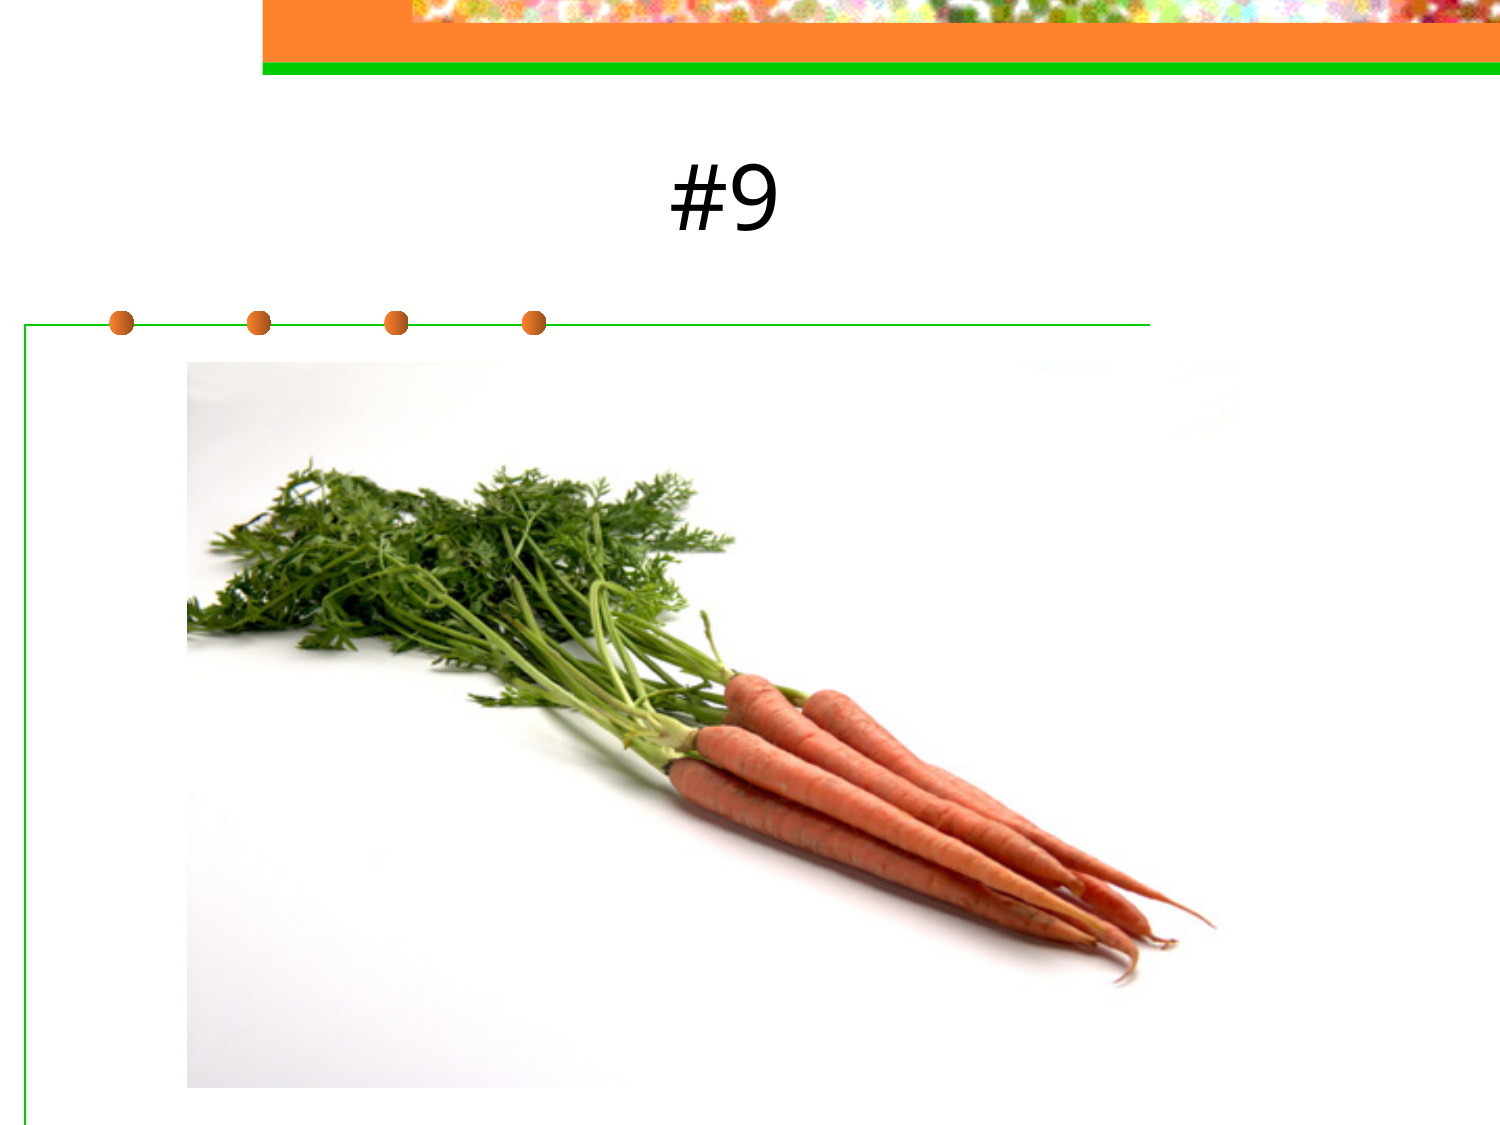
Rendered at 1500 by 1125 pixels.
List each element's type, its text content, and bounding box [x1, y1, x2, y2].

picture [187, 362, 1238, 1088]
picture [412, 0, 1500, 23]
title #9 [87, 99, 1363, 288]
